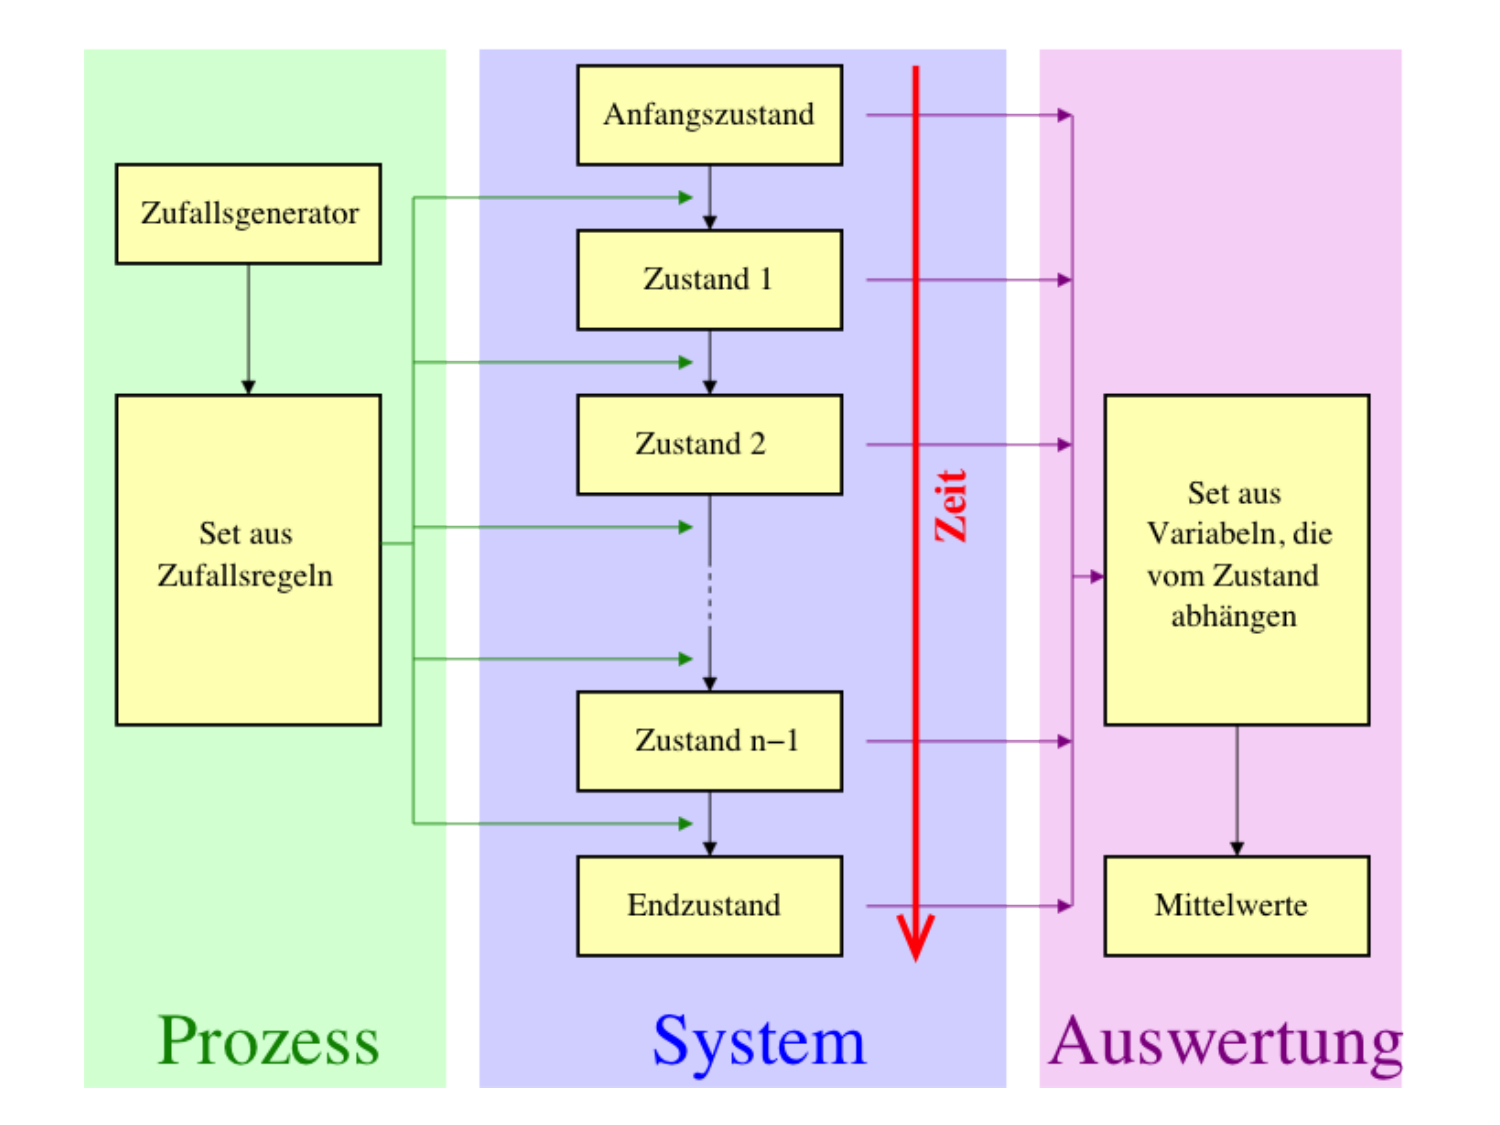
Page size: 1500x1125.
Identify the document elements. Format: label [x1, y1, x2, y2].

picture [84, 47, 1415, 1088]
